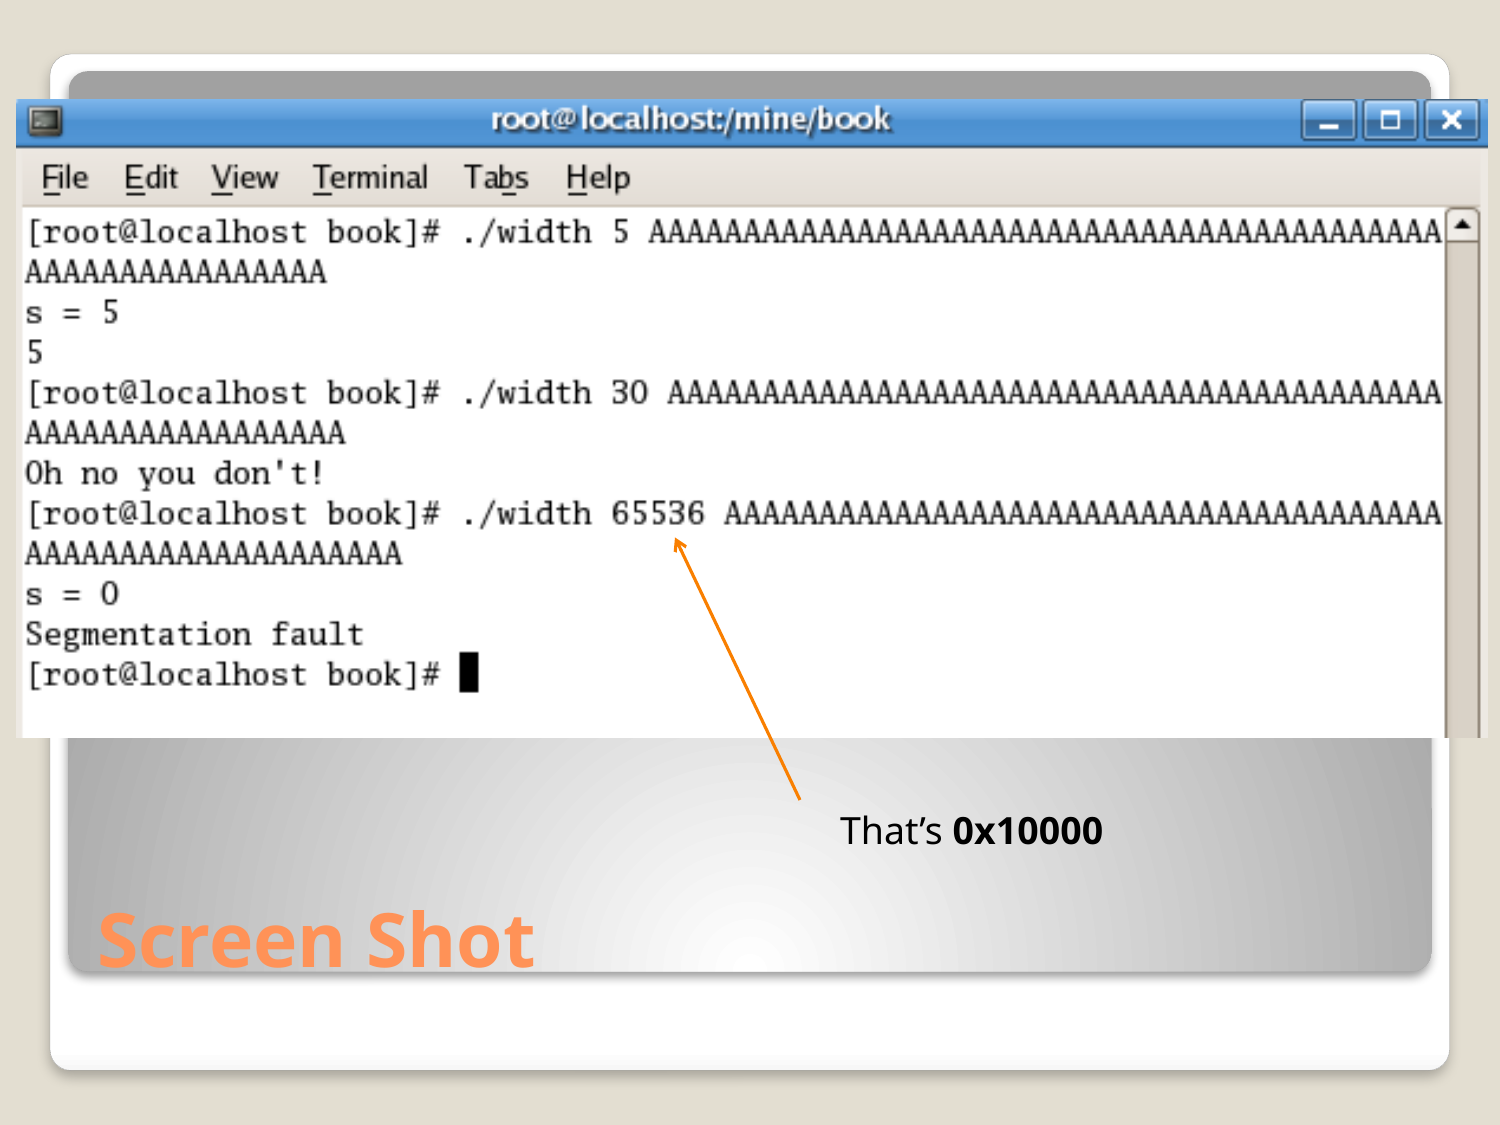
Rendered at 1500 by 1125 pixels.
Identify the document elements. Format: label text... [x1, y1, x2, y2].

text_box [605, 605, 869, 732]
title Screen Shot [82, 817, 1425, 990]
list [16, 99, 1488, 738]
text_box That’s 0x10000 [825, 799, 1119, 860]
